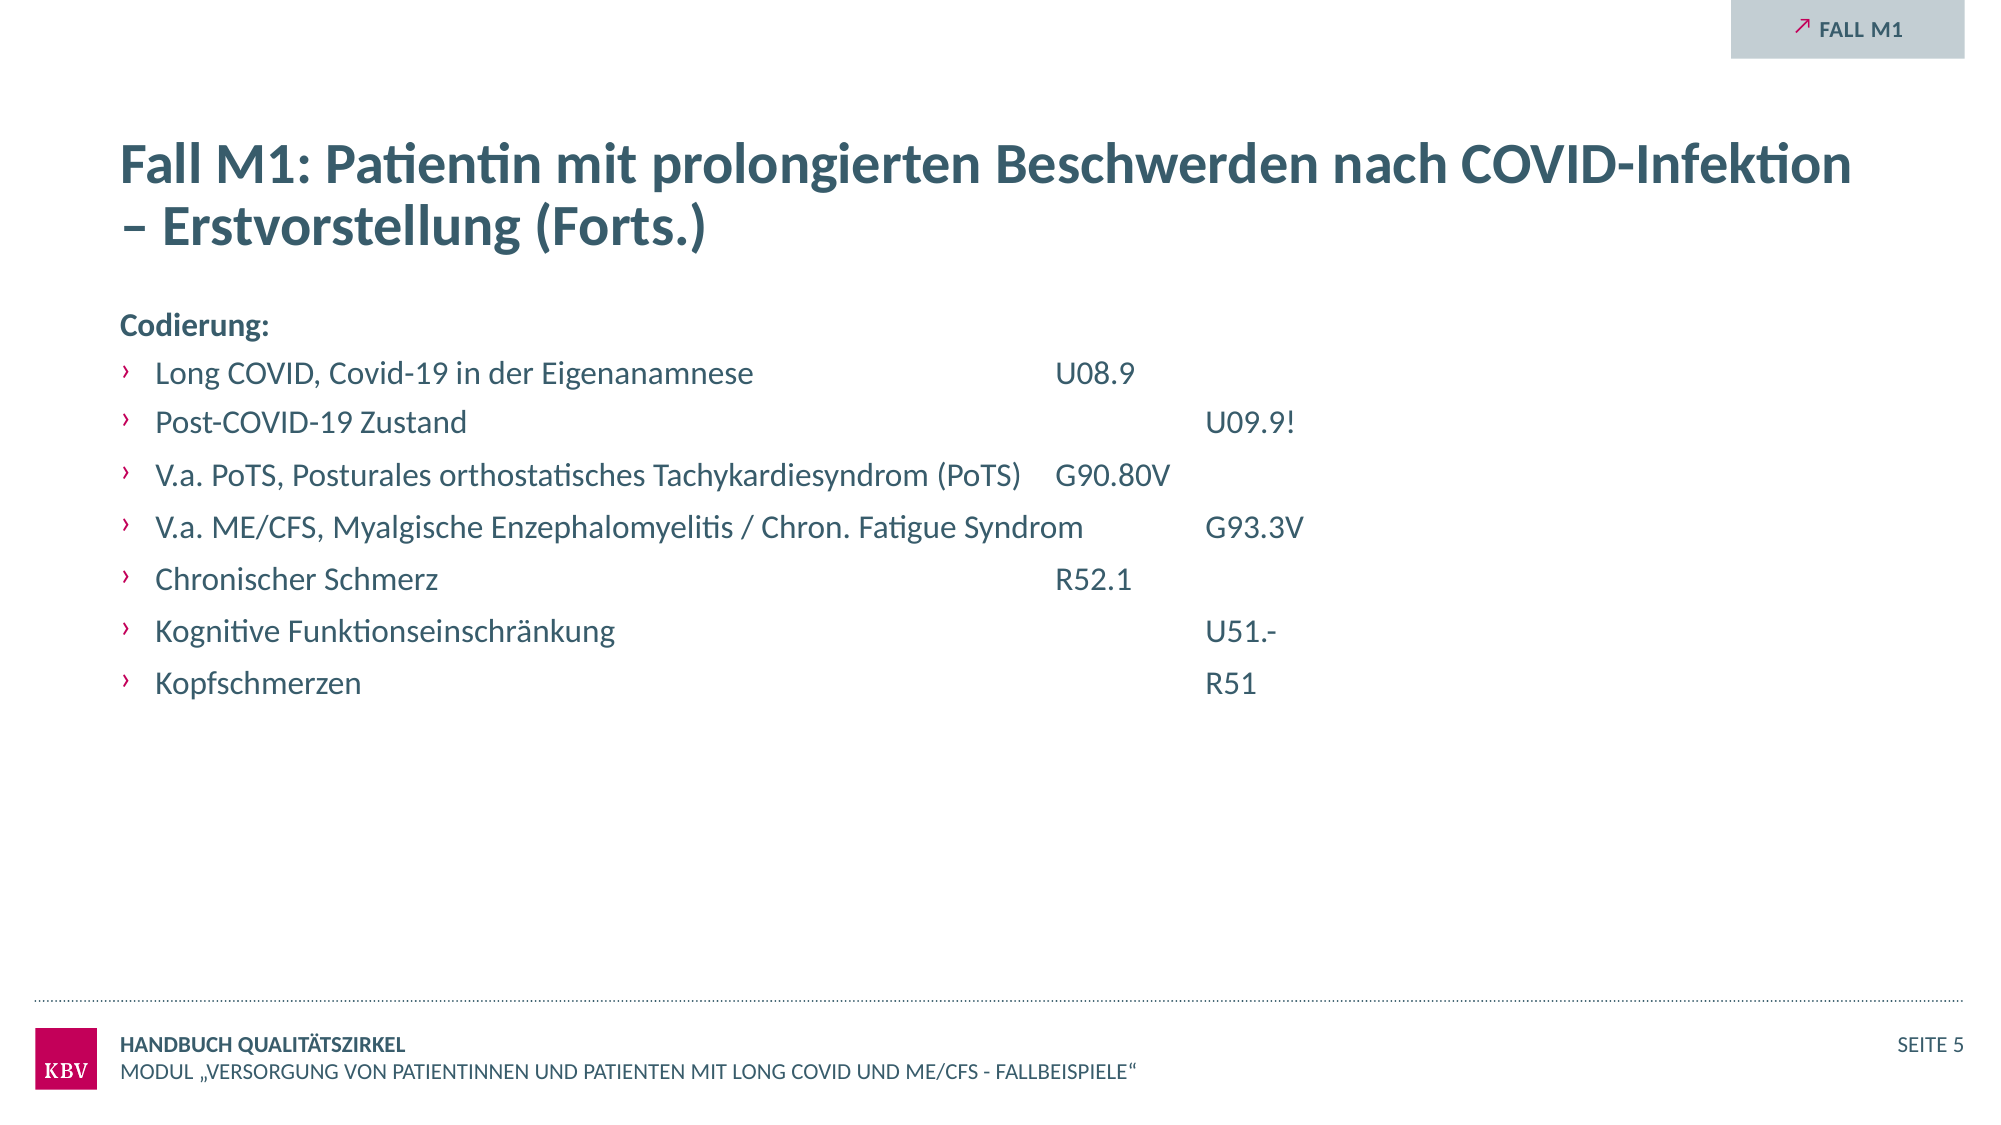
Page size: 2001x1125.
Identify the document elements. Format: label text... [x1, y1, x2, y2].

slide_number Modul „Versorgung von Patientinnen und Patienten mit Long COVID und ME/CFS - Fallbeispiele“ [120, 1057, 1668, 1084]
list Fall M1 [1731, 0, 1965, 59]
footer Handbuch Qualitätszirkel [120, 1030, 1668, 1057]
list Codierung: Long COVID, Covid-19 in der Eigenanamnese U08.9 Post-COVID-19 Zustand U09.9! V.a. PoTS, Posturales orthostatisches Tachykardiesyndrom (PoTS) G90.80V V.a. ME/CFS, Myalgische Enzephalomyelitis / Chron. Fatigue Syndrom G93.3V Chronischer Schmerz R52.1 Kognitive Funktionseinschränkung U51.- Kopfschmerzen R51 [120, 299, 1880, 760]
title Fall M1: Patientin mit prolongierten Beschwerden nach COVID-Infektion – Erstvorstellung (Forts.) [120, 133, 1880, 205]
slide_number Seite 5 [1787, 1030, 1965, 1057]
